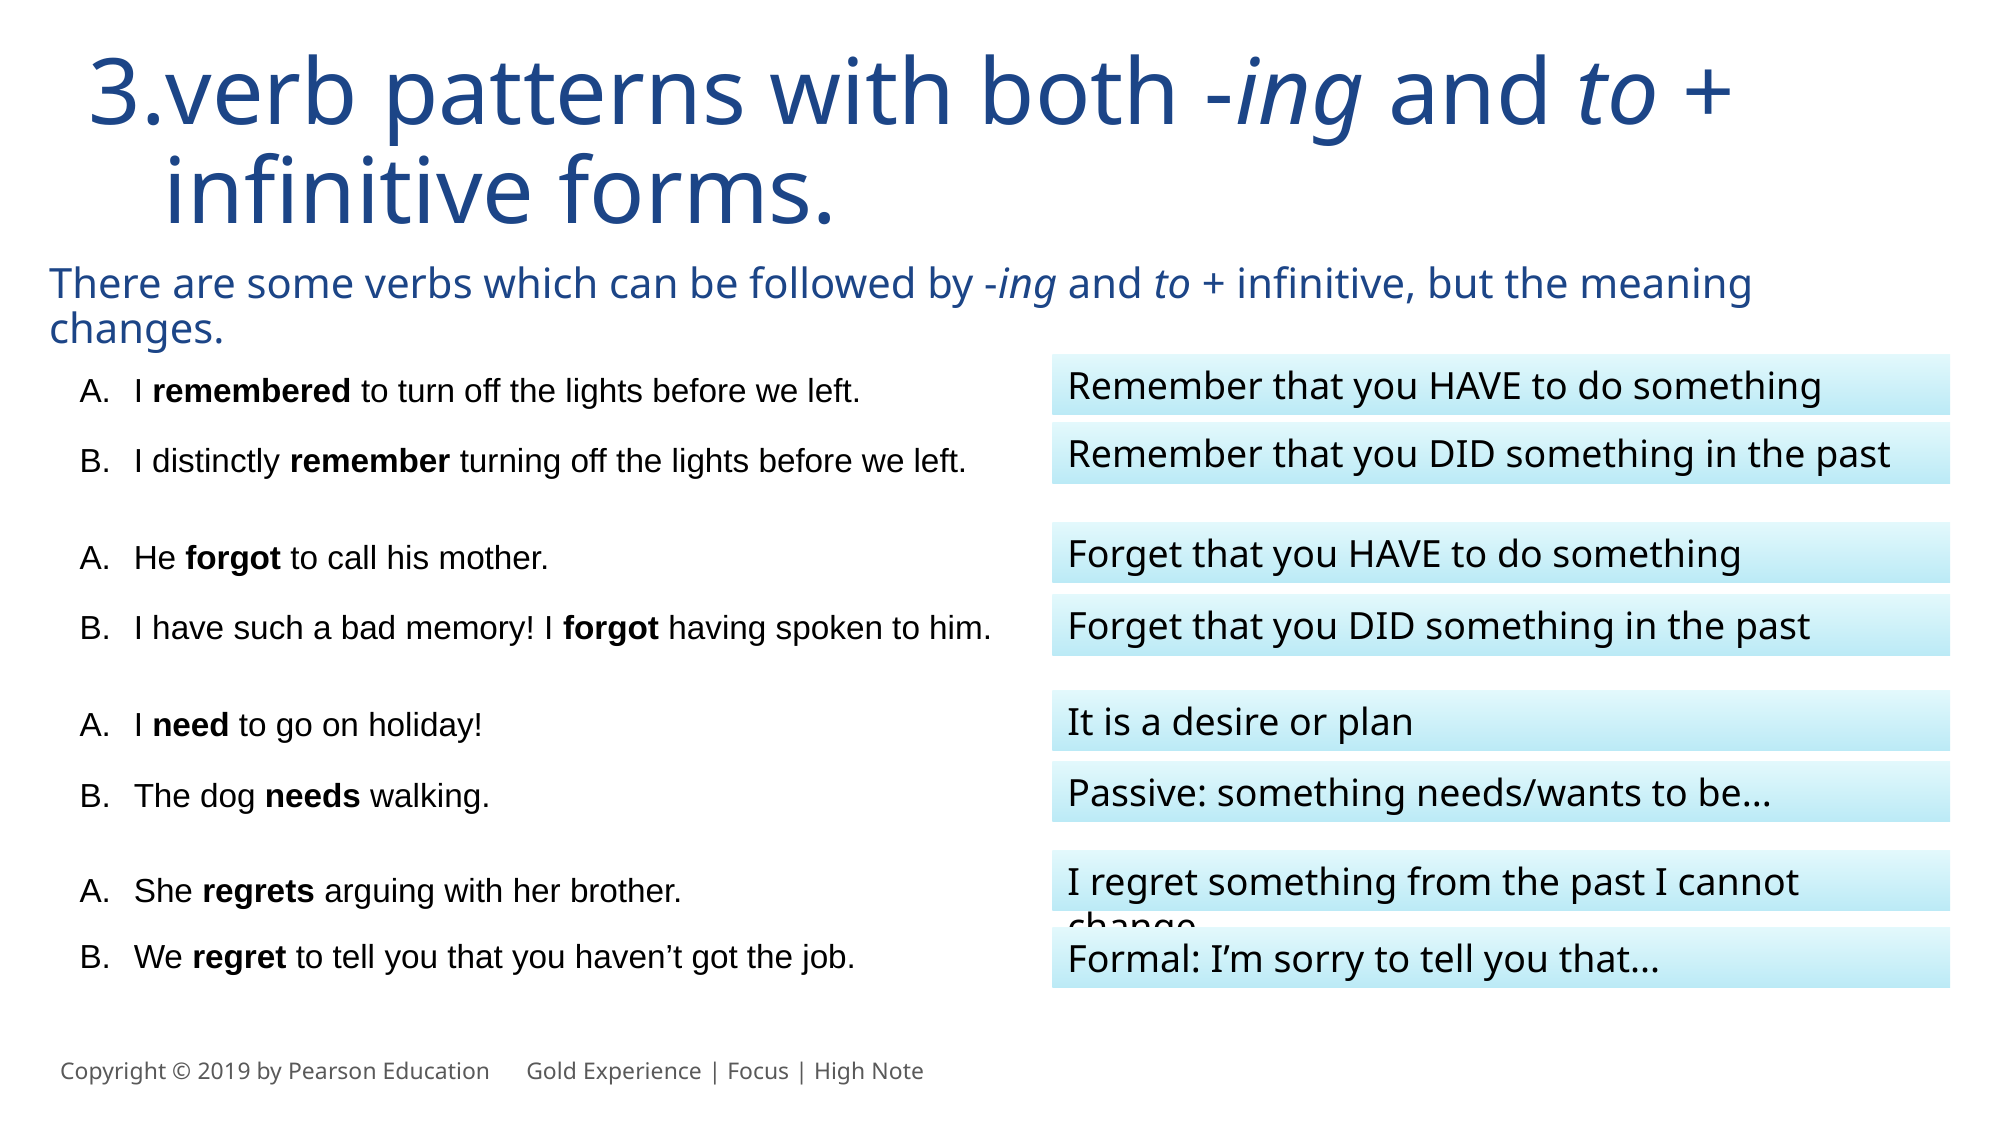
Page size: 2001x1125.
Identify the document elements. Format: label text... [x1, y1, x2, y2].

text_box He forgot to call his mother. [43, 528, 1278, 599]
text_box Remember that you DID something in the past [1052, 422, 1951, 484]
text_box There are some verbs which can be followed by -ing and to + infinitive, but the meaning changes. [34, 254, 1841, 322]
text_box Passive: something needs/wants to be... [1052, 761, 1951, 822]
text_box I need to go on holiday! [43, 695, 1278, 767]
text_box Forget that you HAVE to do something [1052, 522, 1951, 583]
text_box Remember that you HAVE to do something [1052, 354, 1951, 415]
text_box I have such a bad memory! I forgot having spoken to him. [43, 599, 1278, 674]
text_box We regret to tell you that you haven’t got the job. [43, 927, 1278, 1002]
text_box I regret something from the past I cannot change [1052, 850, 1951, 911]
footer Copyright © 2019 by Pearson Education Gold Experience | Focus | High Note [45, 1040, 1084, 1101]
text_box Formal: I’m sorry to tell you that... [1052, 927, 1951, 988]
text_box It is a desire or plan [1052, 690, 1951, 751]
text_box I remembered to turn off the lights before we left. [43, 361, 1278, 431]
text_box Forget that you DID something in the past [1052, 594, 1951, 656]
text_box The dog needs walking. [43, 767, 1278, 834]
text_box I distinctly remember turning off the lights before we left. [43, 431, 1278, 506]
text_box She regrets arguing with her brother. [43, 861, 1278, 921]
text_box verb patterns with both -ing and to + infinitive forms. [73, 37, 1755, 171]
